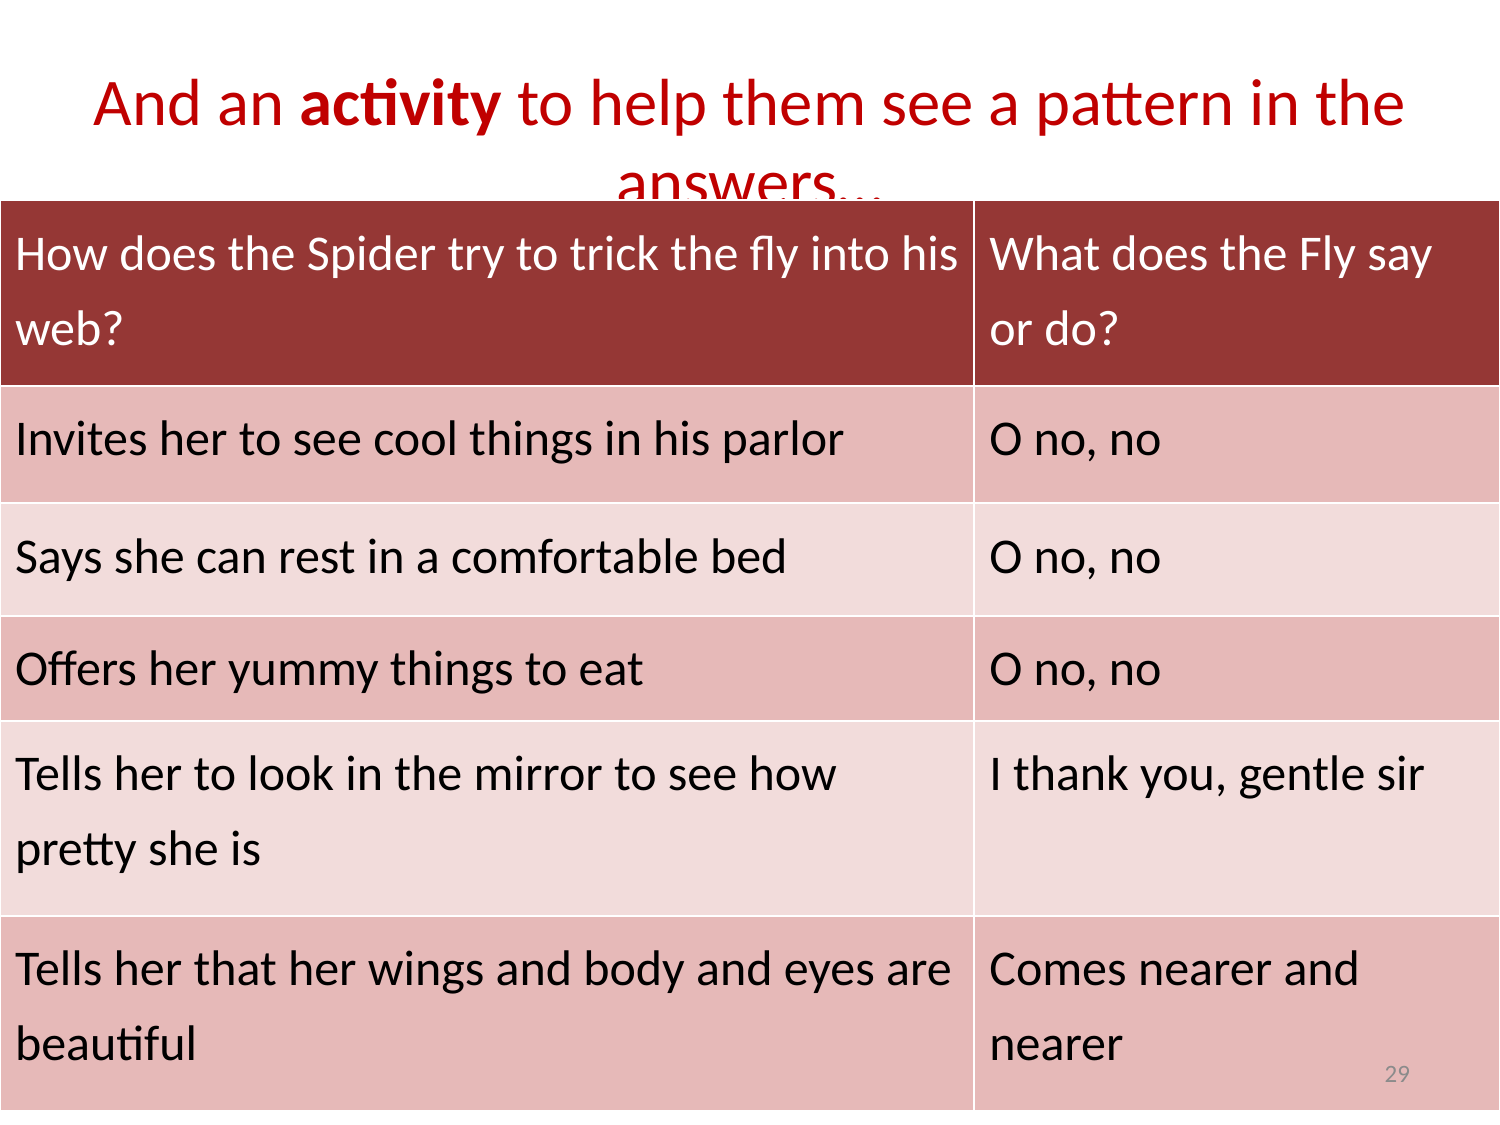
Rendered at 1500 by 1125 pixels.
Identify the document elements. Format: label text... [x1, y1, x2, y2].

table_cell O no, no [975, 617, 1499, 720]
table_cell Says she can rest in a comfortable bed [1, 504, 973, 615]
title And an activity to help them see a pattern in the answers… [75, 45, 1425, 199]
table_header How does the Spider try to trick the fly into his web? [1, 201, 973, 385]
table_cell Invites her to see cool things in his parlor [1, 387, 973, 502]
table_cell Comes nearer and nearer [975, 917, 1499, 1110]
slide_number 29 [1074, 1042, 1425, 1103]
table_cell O no, no [975, 504, 1499, 615]
table_cell Tells her that her wings and body and eyes are beautiful [1, 917, 973, 1110]
table_cell O no, no [975, 387, 1499, 502]
table_cell Offers her yummy things to eat [1, 617, 973, 720]
table_cell Tells her to look in the mirror to see how pretty she is [1, 722, 973, 915]
table_header What does the Fly say or do? [975, 201, 1499, 385]
table_cell I thank you, gentle sir [975, 722, 1499, 915]
